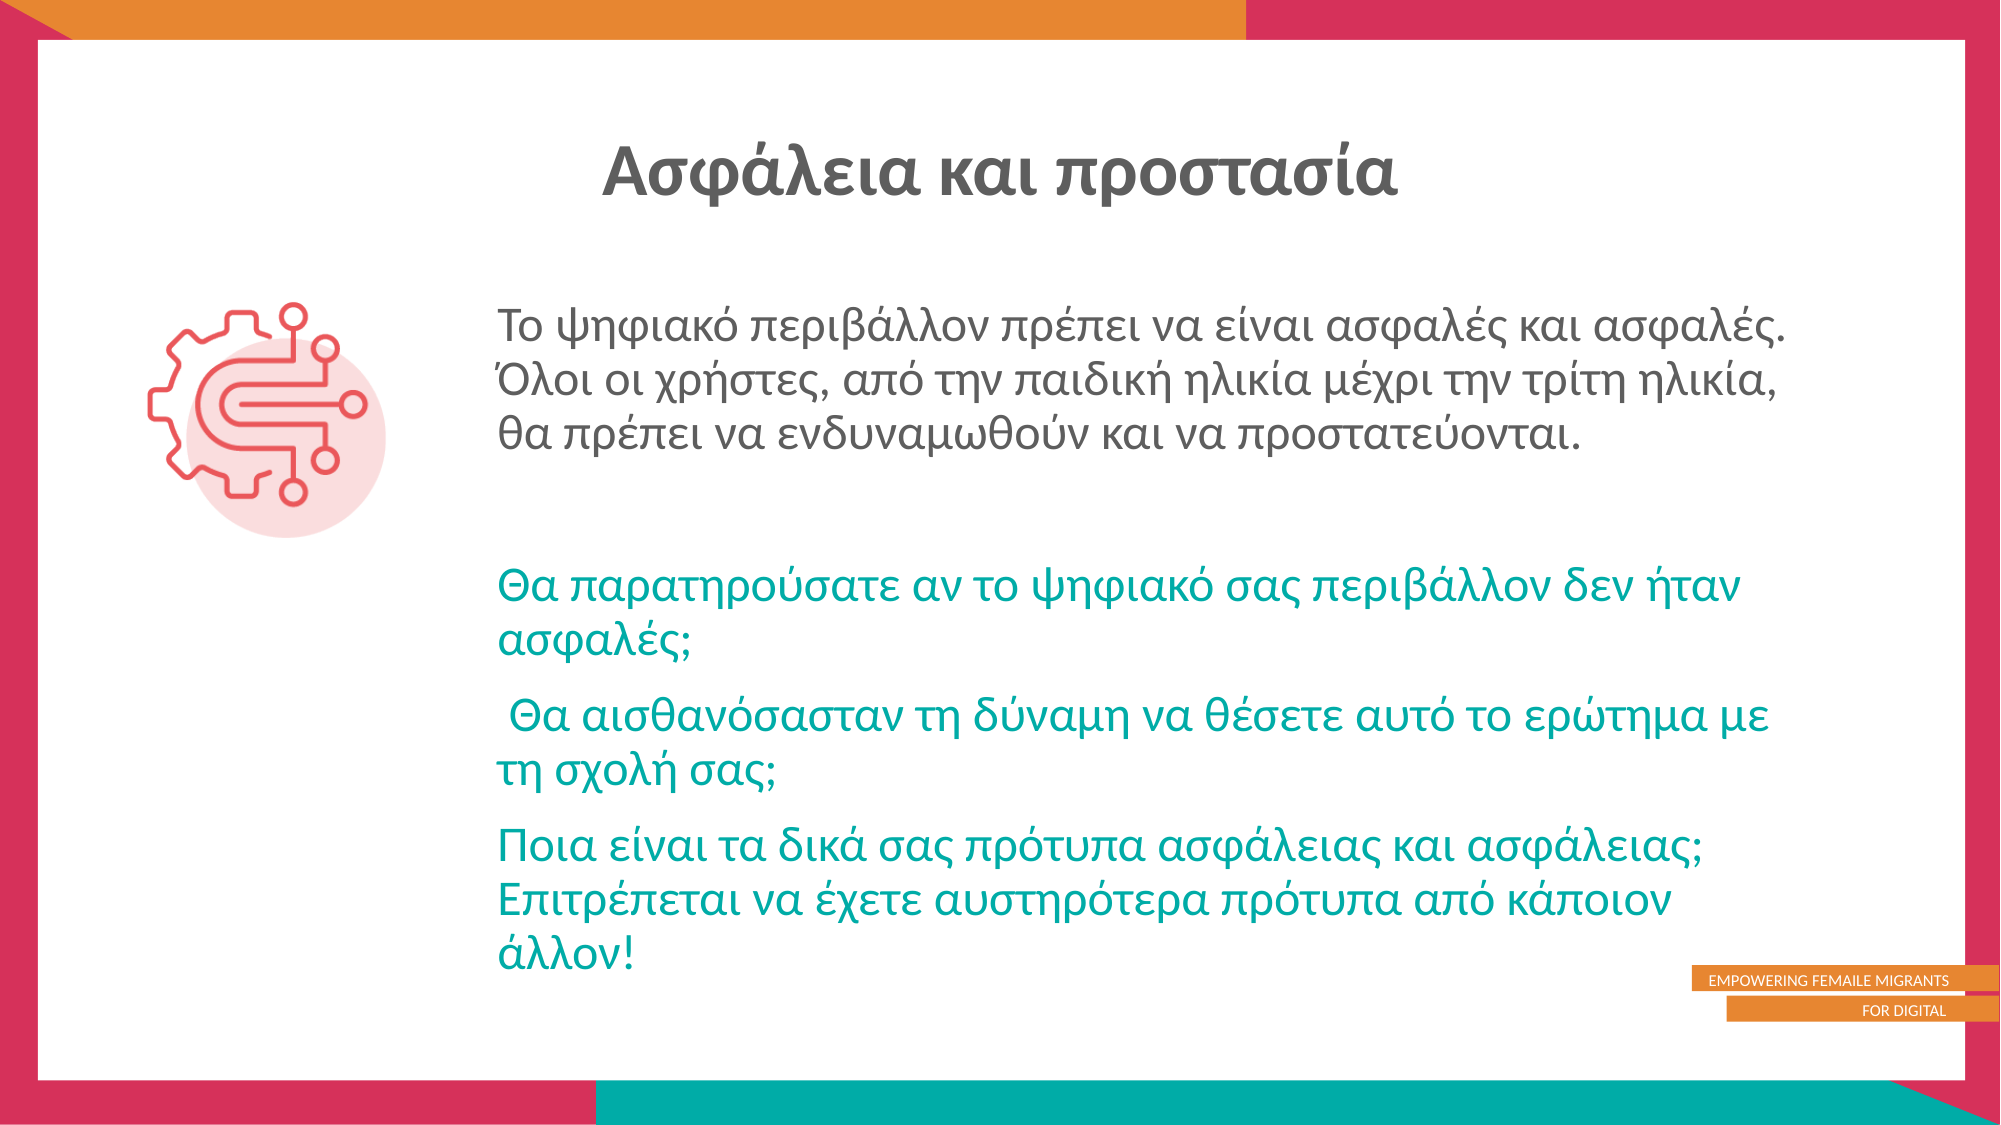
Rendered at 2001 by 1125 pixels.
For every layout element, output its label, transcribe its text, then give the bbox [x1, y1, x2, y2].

text_box Το ψηφιακό περιβάλλον πρέπει να είναι ασφαλές και ασφαλές. Όλοι οι χρήστες, από την παιδική ηλικία μέχρι την τρίτη ηλικία, θα πρέπει να ενδυναμωθούν και να προστατεύονται. Θα παρατηρούσατε αν το ψηφιακό σας περιβάλλον δεν ήταν ασφαλές; Θα αισθανόσασταν τη δύναμη να θέσετε αυτό το ερώτημα με τη σχολή σας; Ποια είναι τα δικά σας πρότυπα ασφάλειας και ασφάλειας; Επιτρέπεται να έχετε αυστηρότερα πρότυπα από κάποιον άλλον! [482, 291, 1833, 872]
picture [84, 241, 424, 581]
text_box Ασφάλεια και προστασία [84, 123, 1918, 262]
